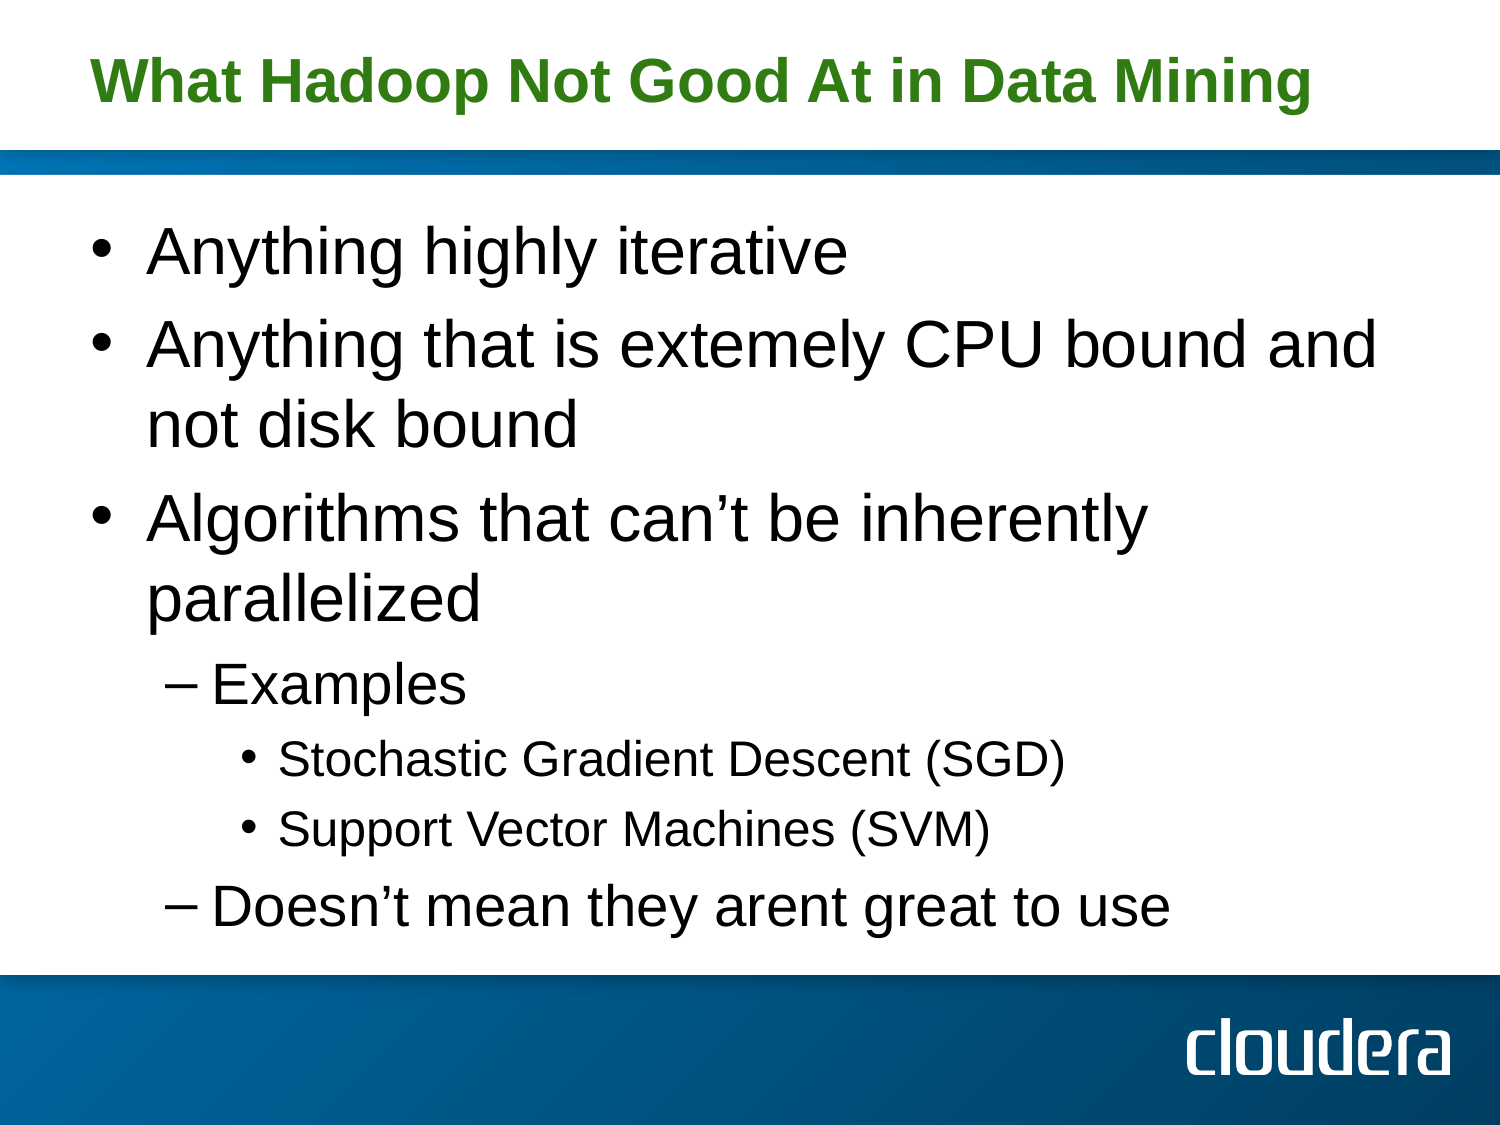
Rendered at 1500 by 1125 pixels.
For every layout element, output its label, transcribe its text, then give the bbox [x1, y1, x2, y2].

list Anything highly iterative Anything that is extemely CPU bound and not disk bound Algorithms that can’t be inherently parallelized Examples Stochastic Gradient Descent (SGD) Support Vector Machines (SVM) Doesn’t mean they arent great to use [75, 200, 1425, 950]
title What Hadoop Not Good At in Data Mining [75, 24, 1425, 130]
picture [1187, 1018, 1450, 1075]
